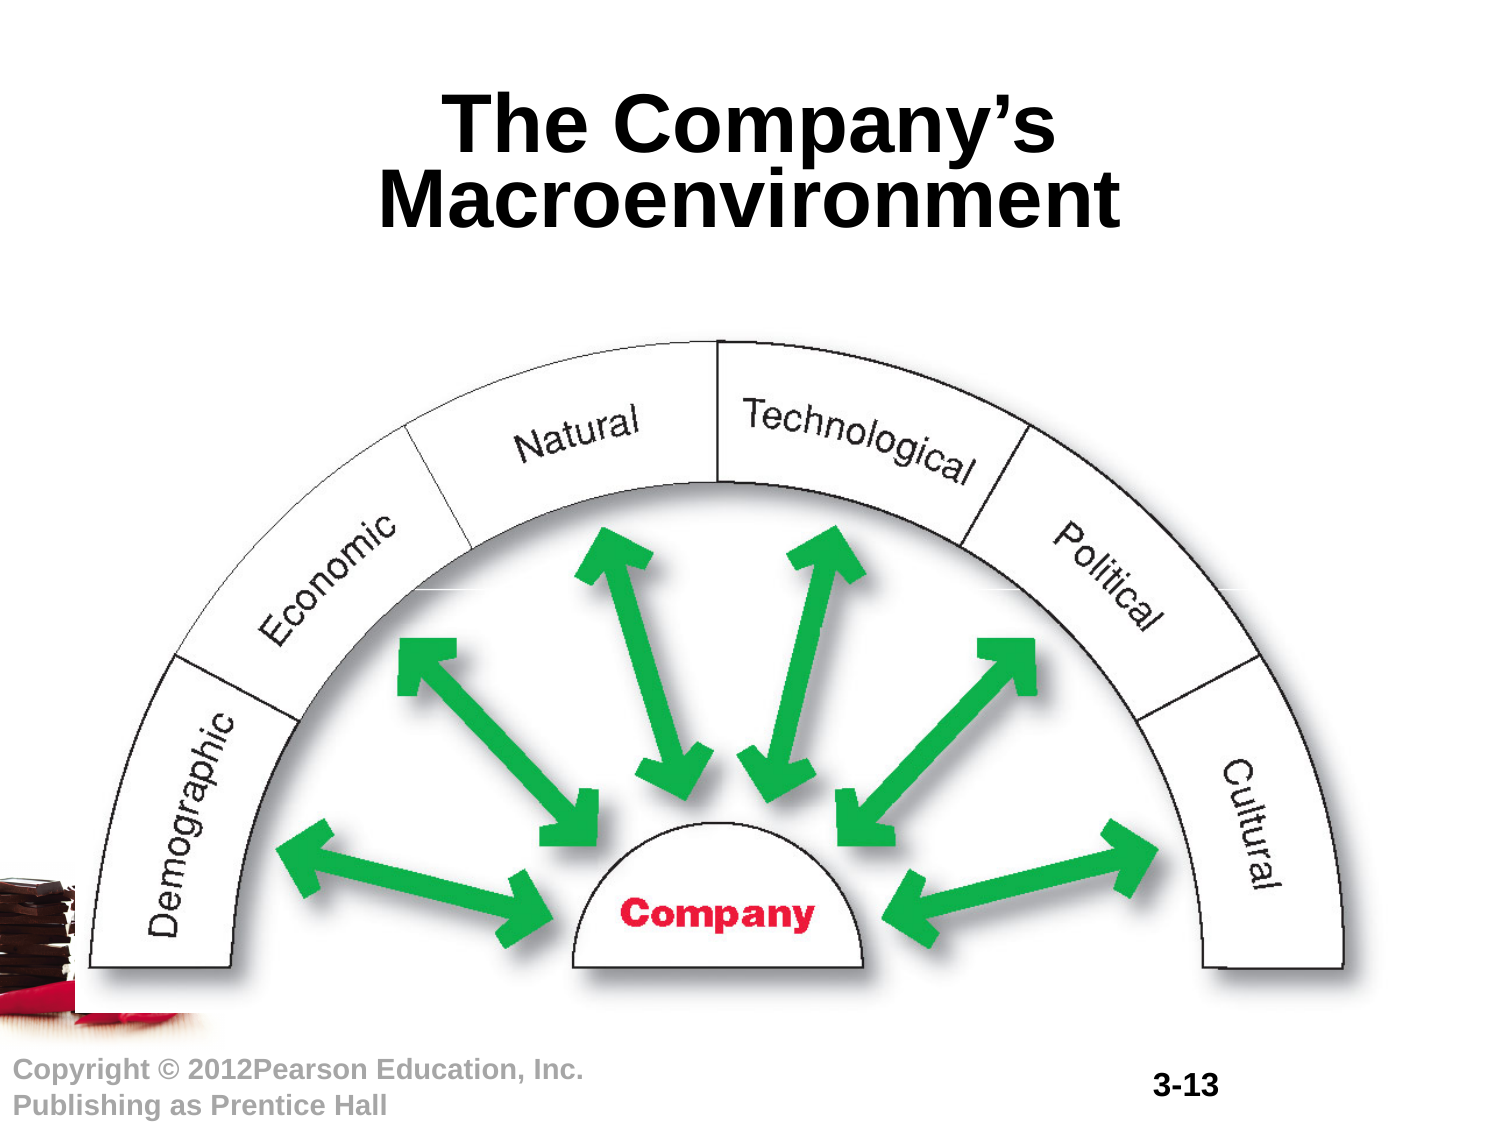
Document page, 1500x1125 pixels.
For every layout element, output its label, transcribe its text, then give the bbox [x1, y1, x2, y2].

title The Company’s Macroenvironment [112, 37, 1388, 226]
picture [0, 326, 1388, 1050]
